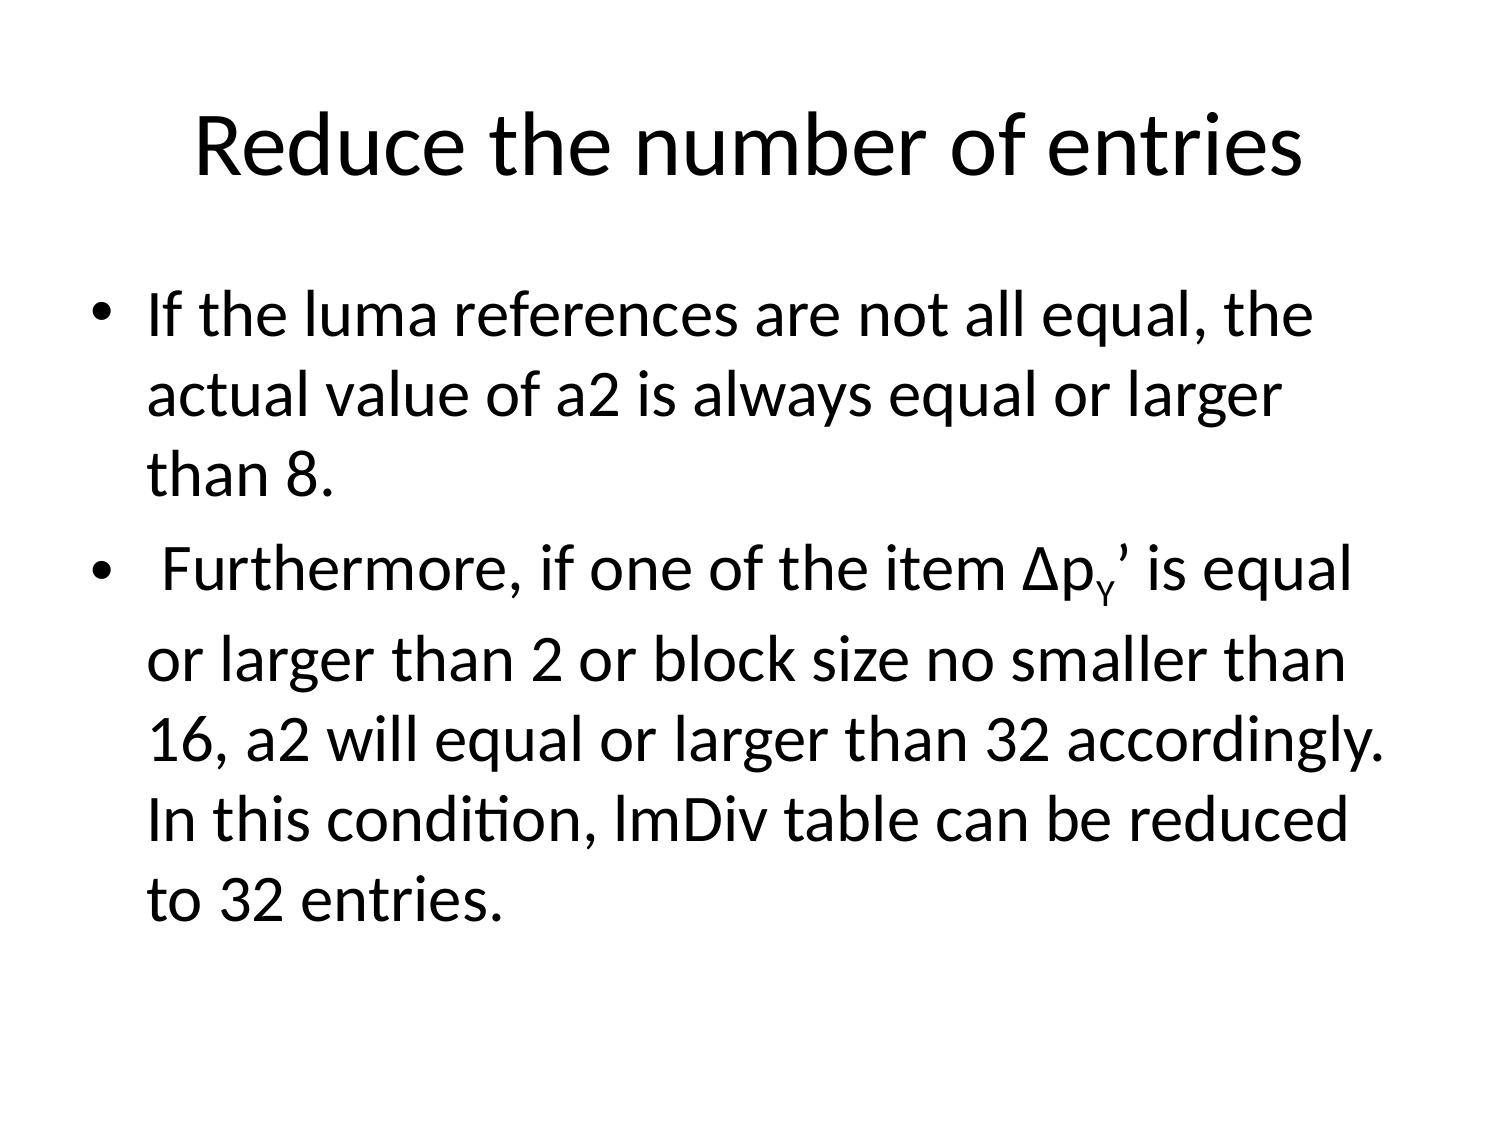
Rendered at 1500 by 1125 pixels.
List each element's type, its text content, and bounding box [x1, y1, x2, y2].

title Reduce the number of entries [75, 45, 1425, 233]
list If the luma references are not all equal, the actual value of a2 is always equal or larger than 8. Furthermore, if one of the item ΔpY’ is equal or larger than 2 or block size no smaller than 16, a2 will equal or larger than 32 accordingly. In this condition, lmDiv table can be reduced to 32 entries. [75, 262, 1425, 1005]
